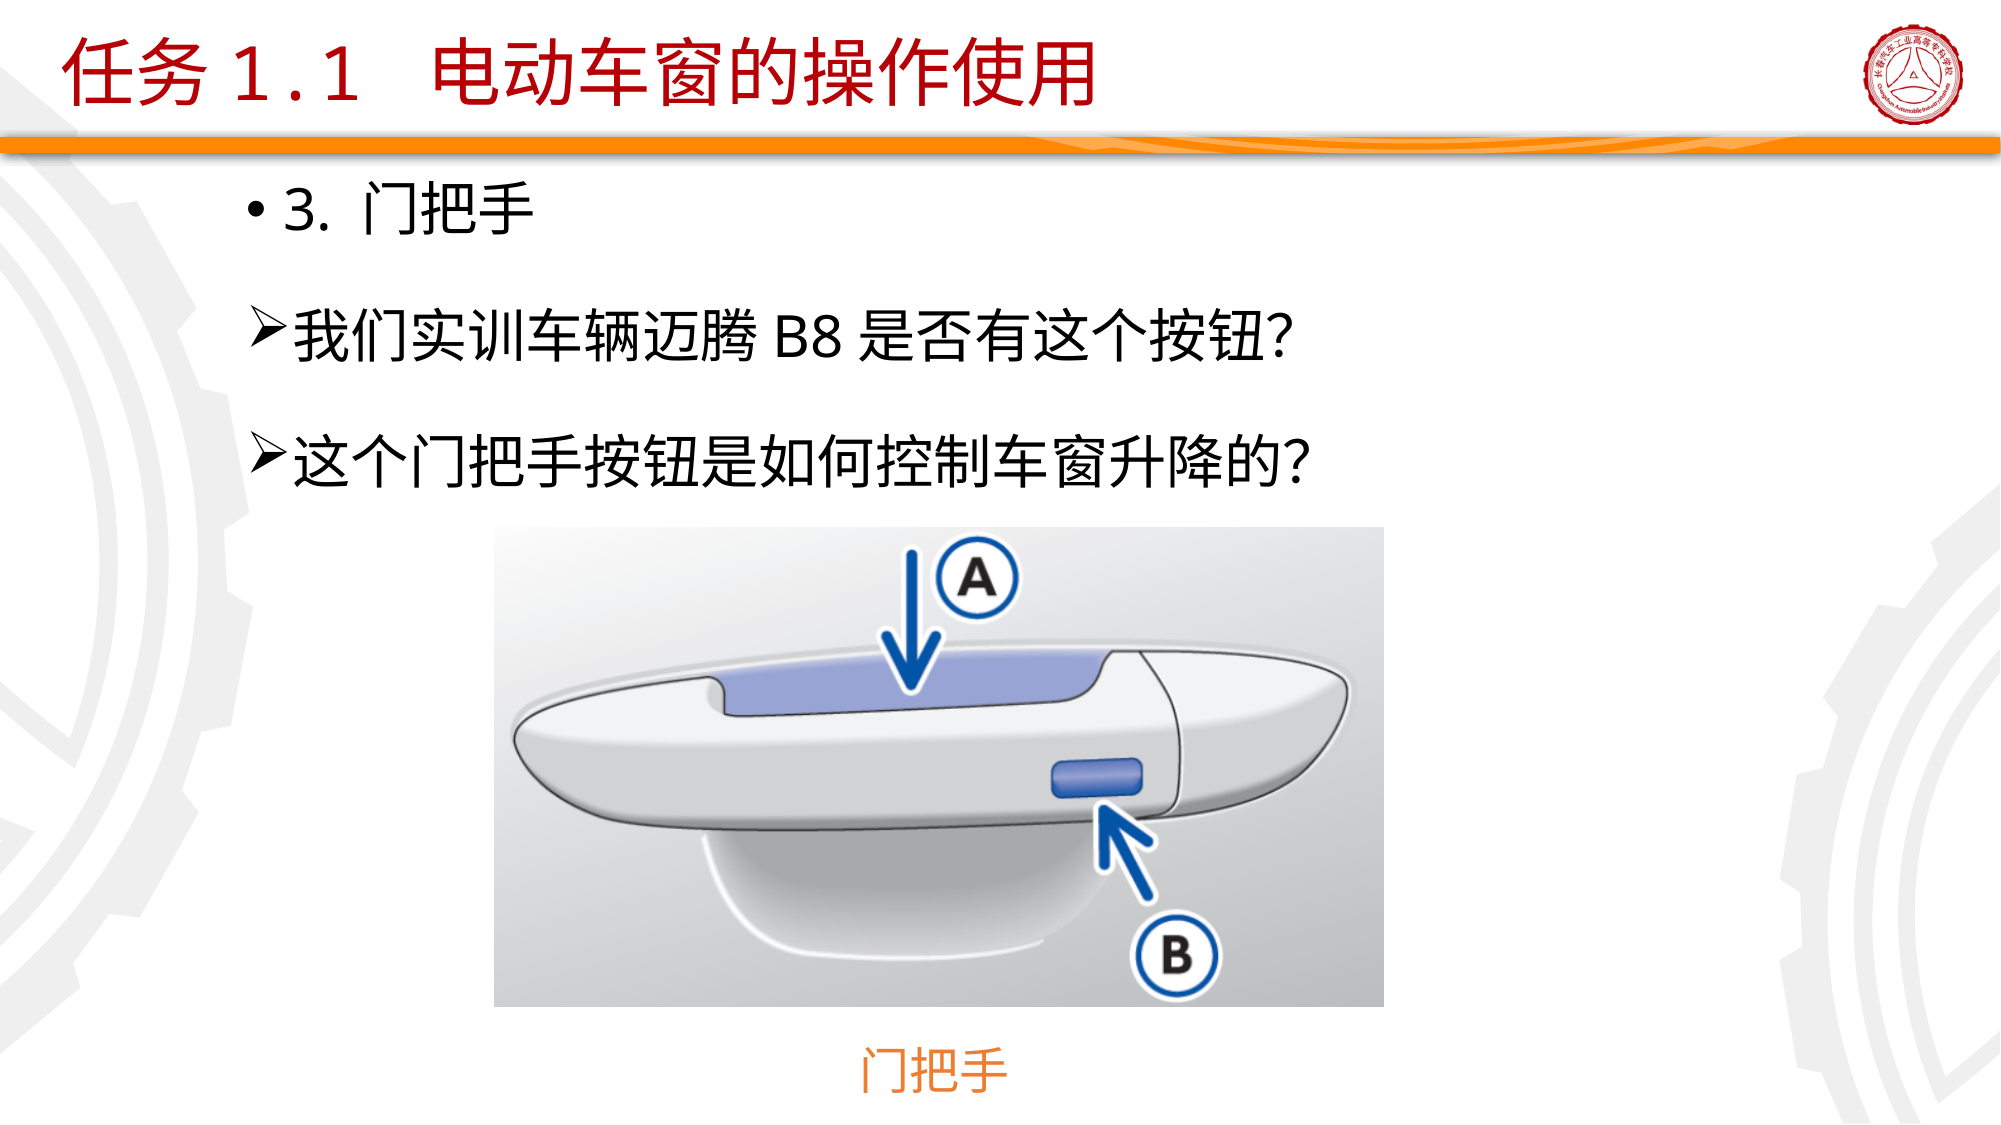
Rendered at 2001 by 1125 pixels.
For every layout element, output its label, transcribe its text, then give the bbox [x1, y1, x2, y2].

text_box 门把手 [764, 1031, 1106, 1107]
title 任务1.1 电动车窗的操作使用 [45, 28, 1554, 128]
list 3. 门把手 我们实训车辆迈腾B8是否有这个按钮？ 这个门把手按钮是如何控制车窗升降的？ [231, 172, 1739, 905]
picture [494, 527, 1384, 1007]
picture [1863, 24, 1963, 125]
